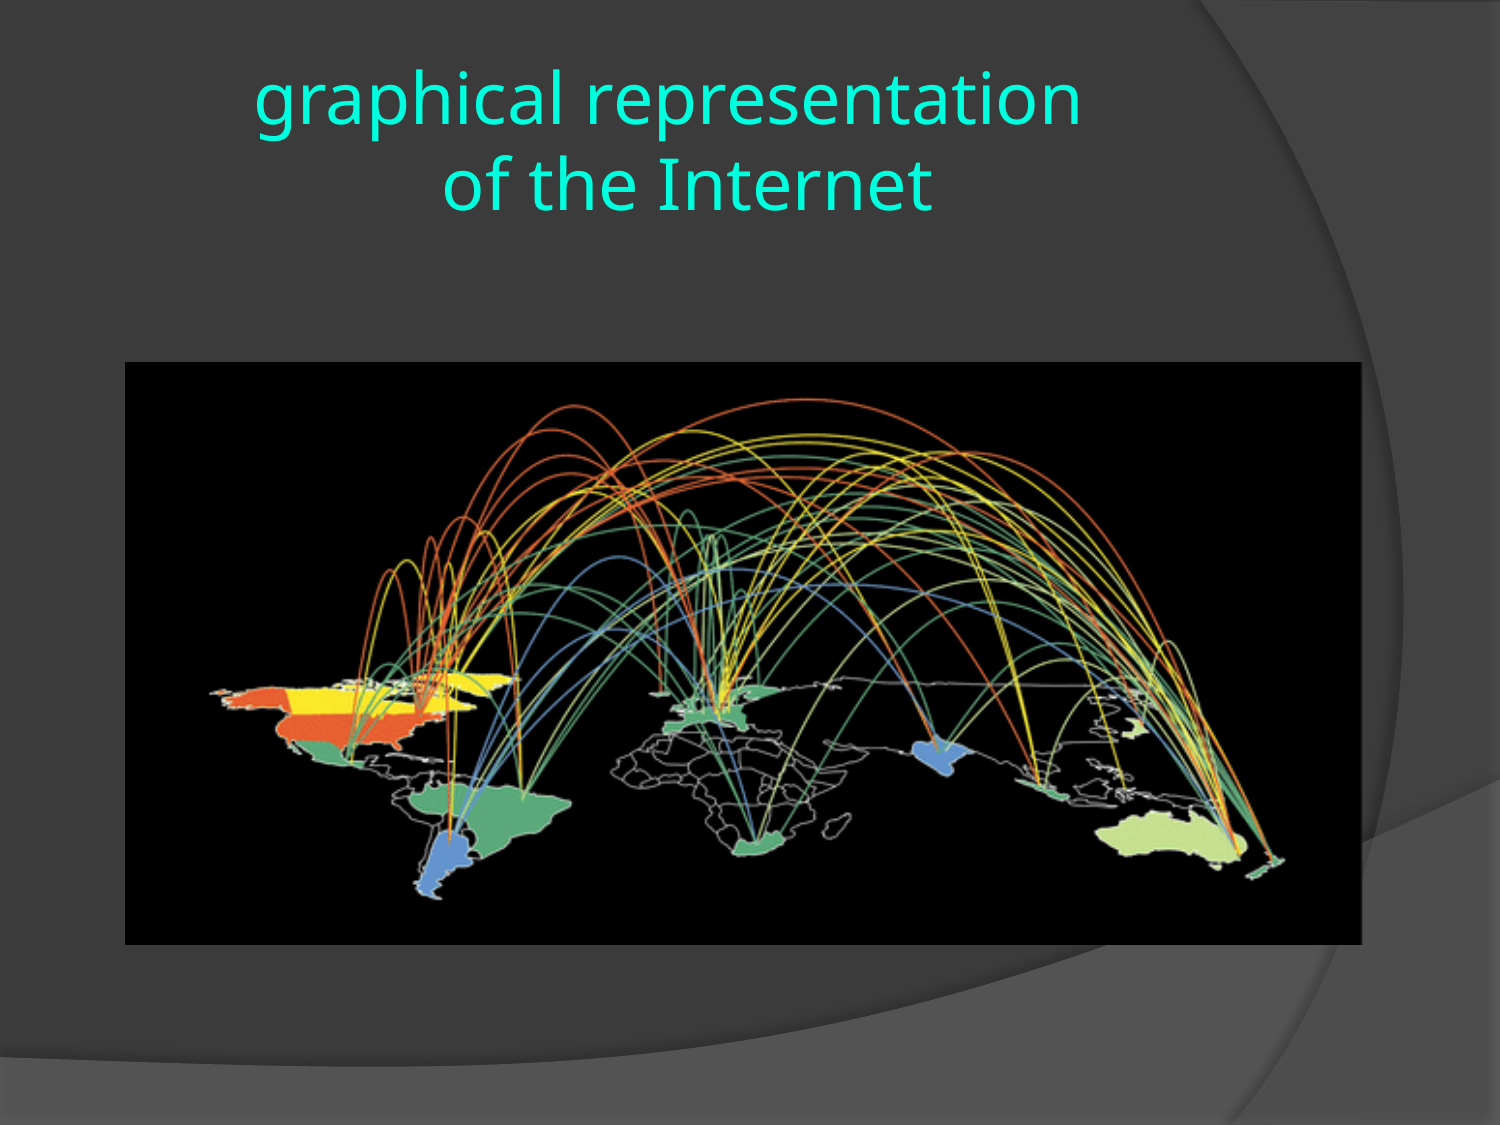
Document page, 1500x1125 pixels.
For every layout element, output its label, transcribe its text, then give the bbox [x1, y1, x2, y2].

title graphical representation of the Internet [75, 45, 1301, 233]
picture [124, 362, 1363, 945]
